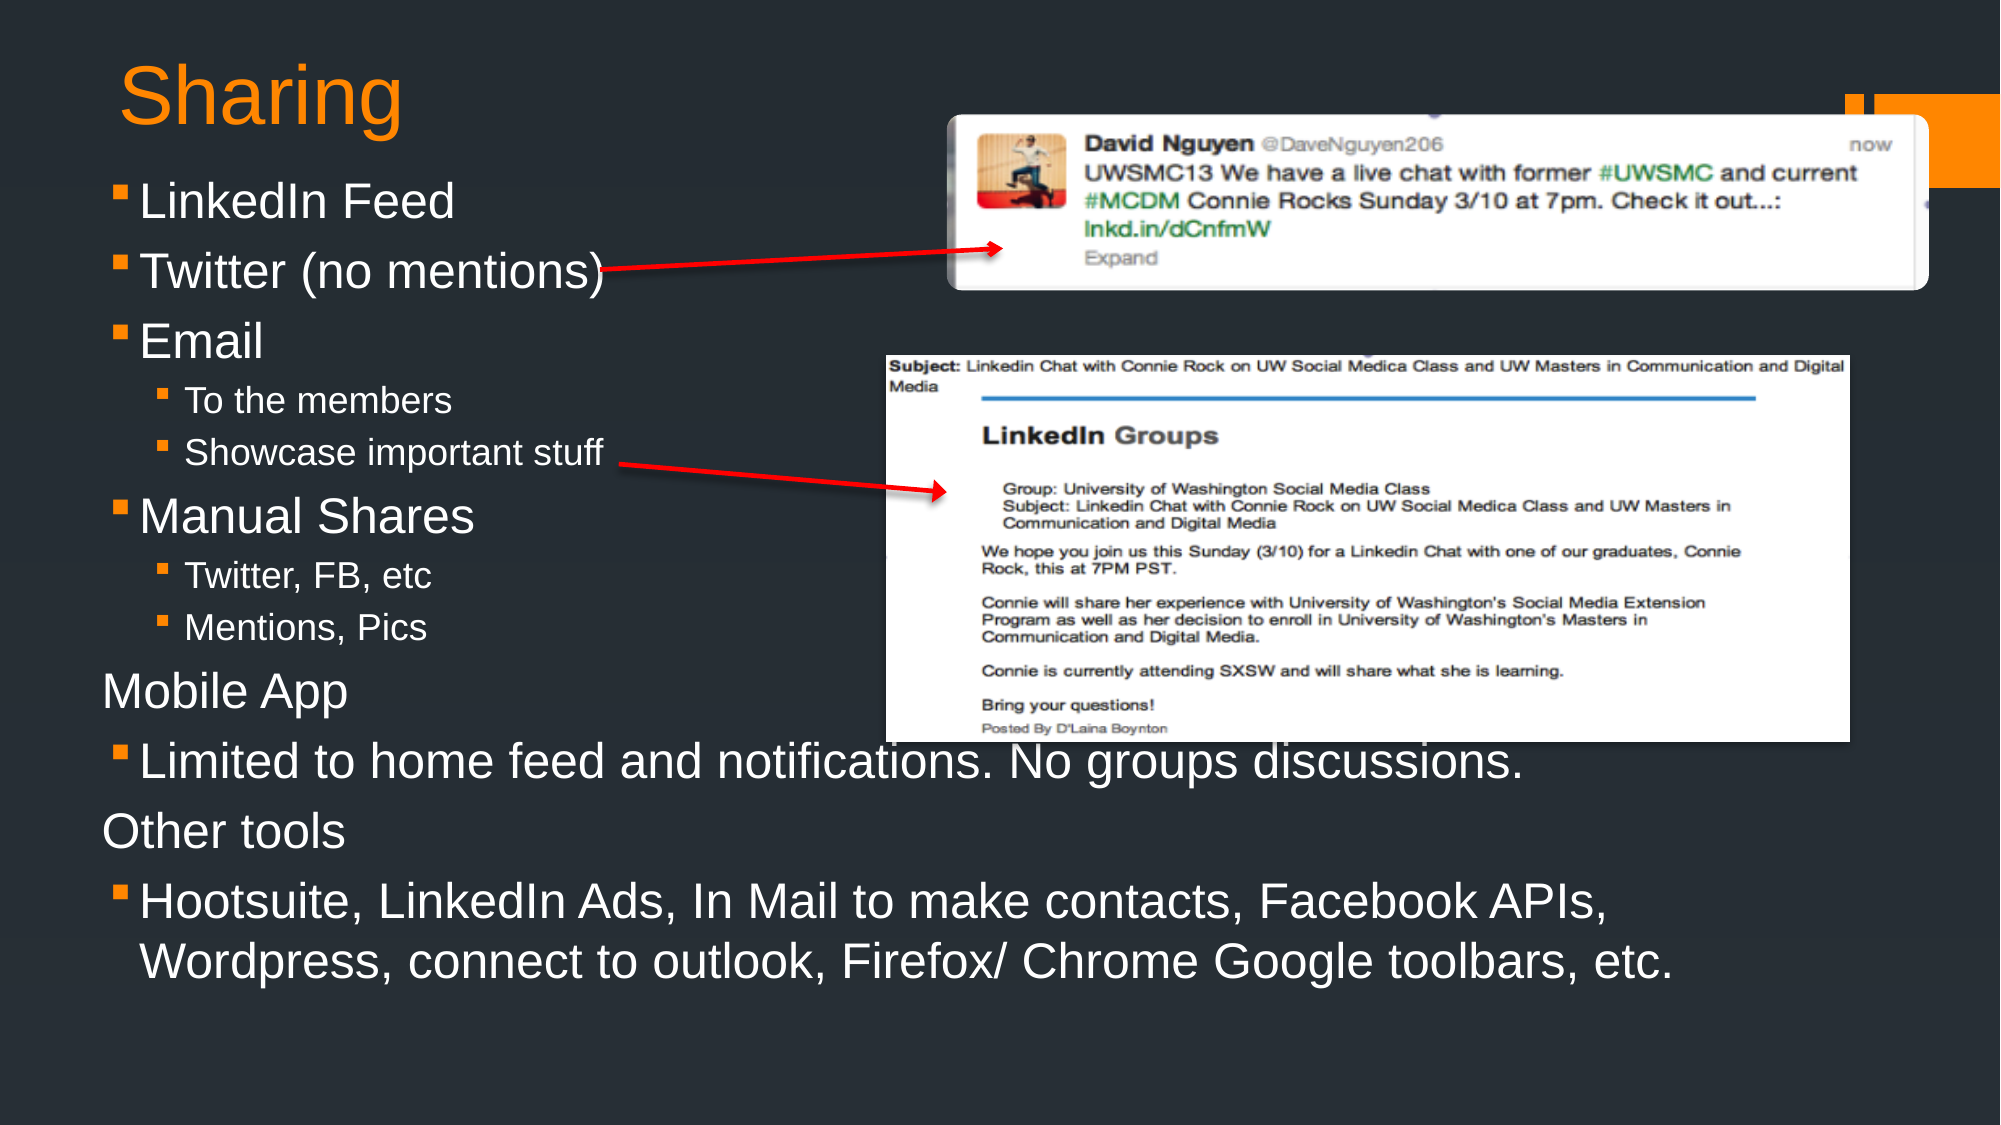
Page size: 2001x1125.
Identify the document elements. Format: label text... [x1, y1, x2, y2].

picture [946, 113, 1930, 291]
picture [886, 354, 1851, 742]
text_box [618, 463, 948, 493]
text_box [599, 247, 1004, 271]
title Sharing [103, 60, 1904, 160]
list LinkedIn Feed Twitter (no mentions) Email To the members Showcase important stuff Manual Shares Twitter, FB, etc Mentions, Pics Mobile App Limited to home feed and notifications. No groups discussions. Other tools Hootsuite, LinkedIn Ads, In Mail to make contacts, Facebook APIs, Wordpress, connect to outlook, Firefox/ Chrome Google toolbars, etc. [86, 160, 1887, 1088]
